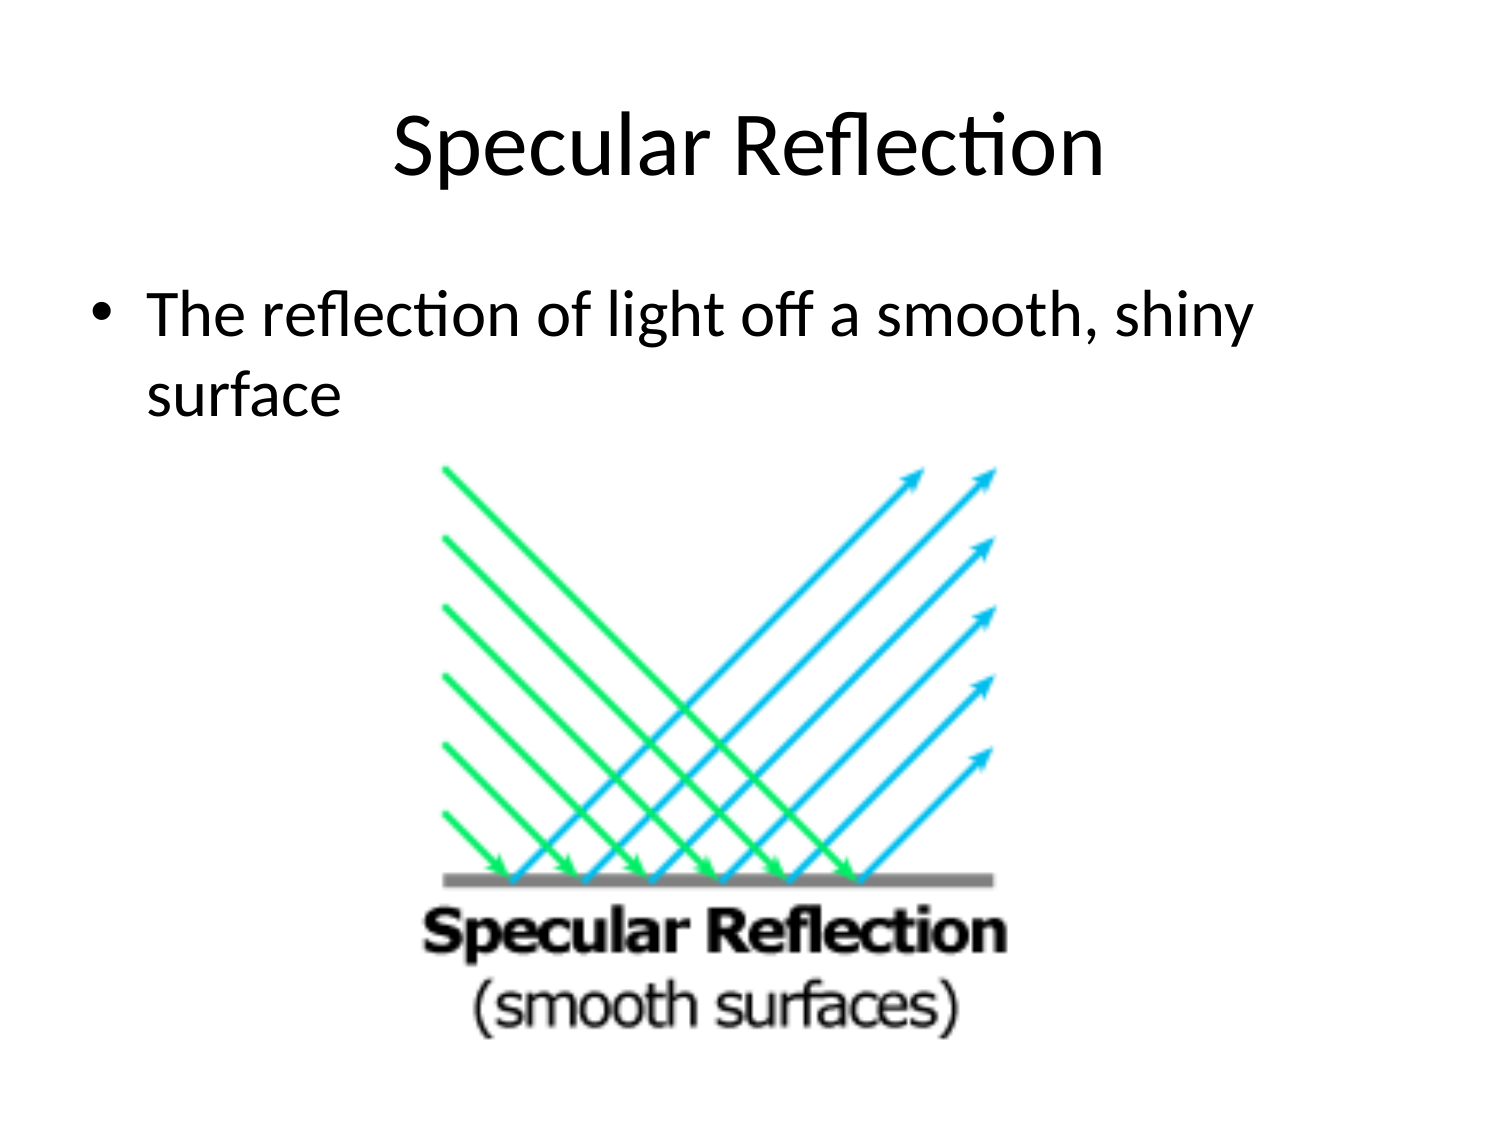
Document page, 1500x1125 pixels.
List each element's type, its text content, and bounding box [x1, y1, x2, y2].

list The reflection of light off a smooth, shiny surface [75, 262, 1425, 463]
title Specular Reflection [75, 45, 1425, 233]
picture [374, 399, 1063, 1088]
